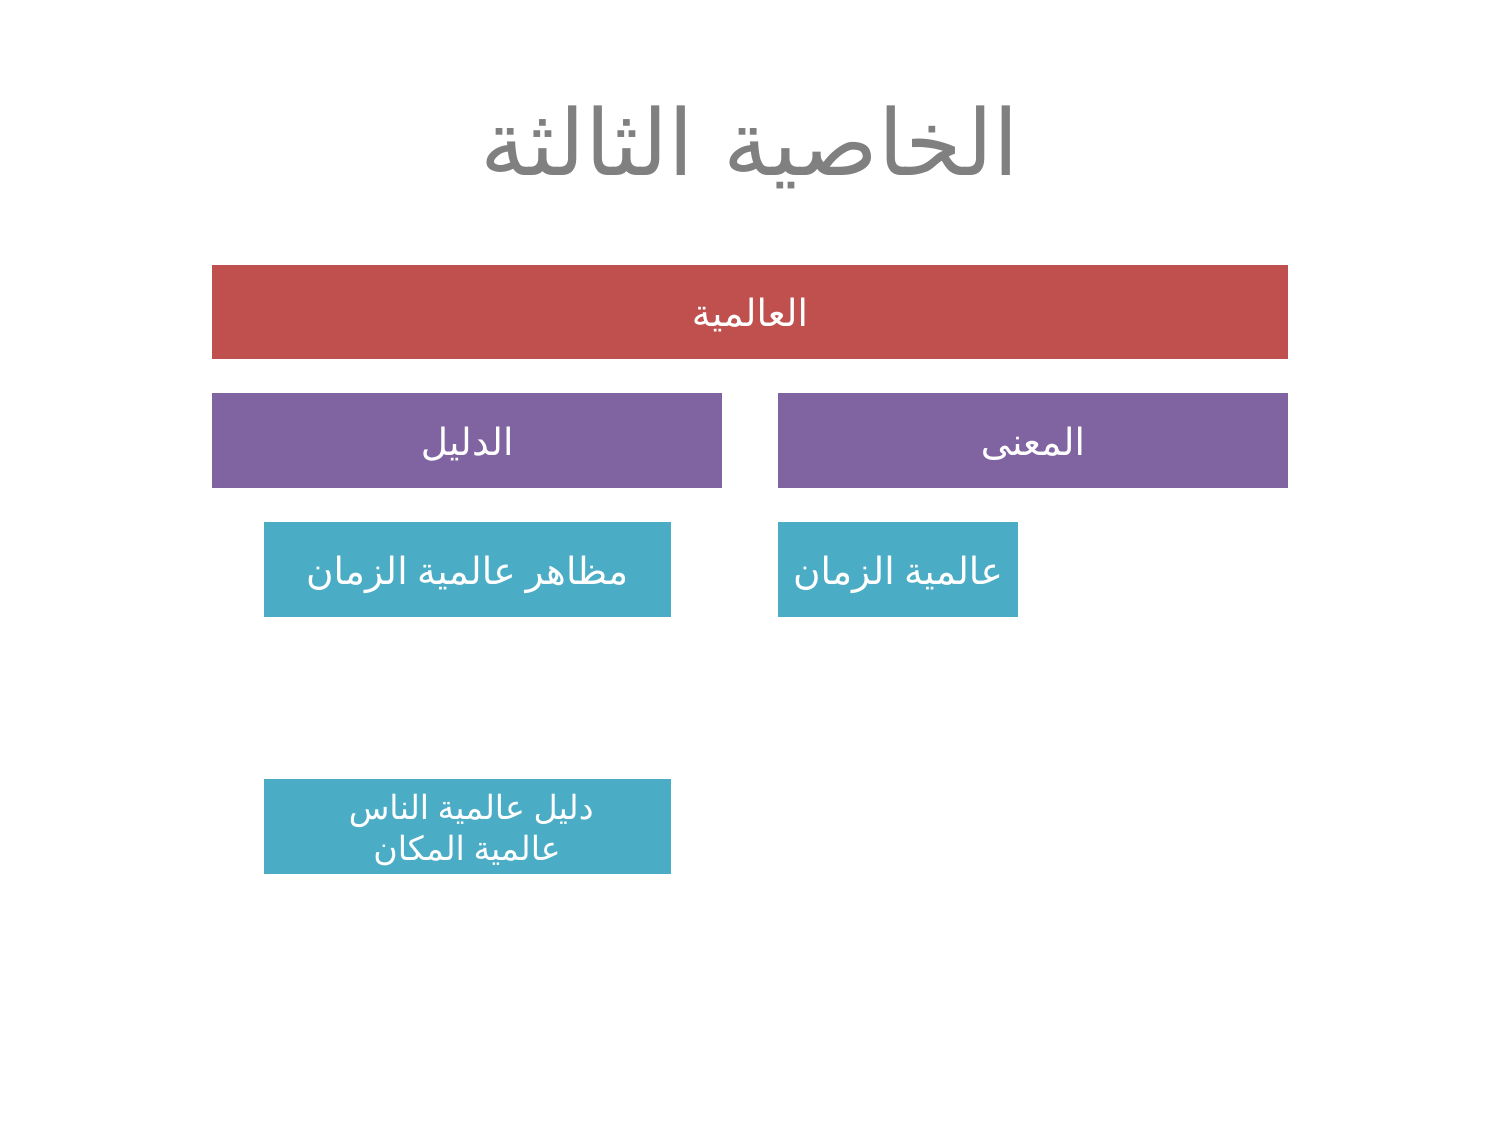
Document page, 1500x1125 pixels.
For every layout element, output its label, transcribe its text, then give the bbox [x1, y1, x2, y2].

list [74, 262, 1426, 1006]
title الخاصية الثالثة [75, 45, 1425, 233]
